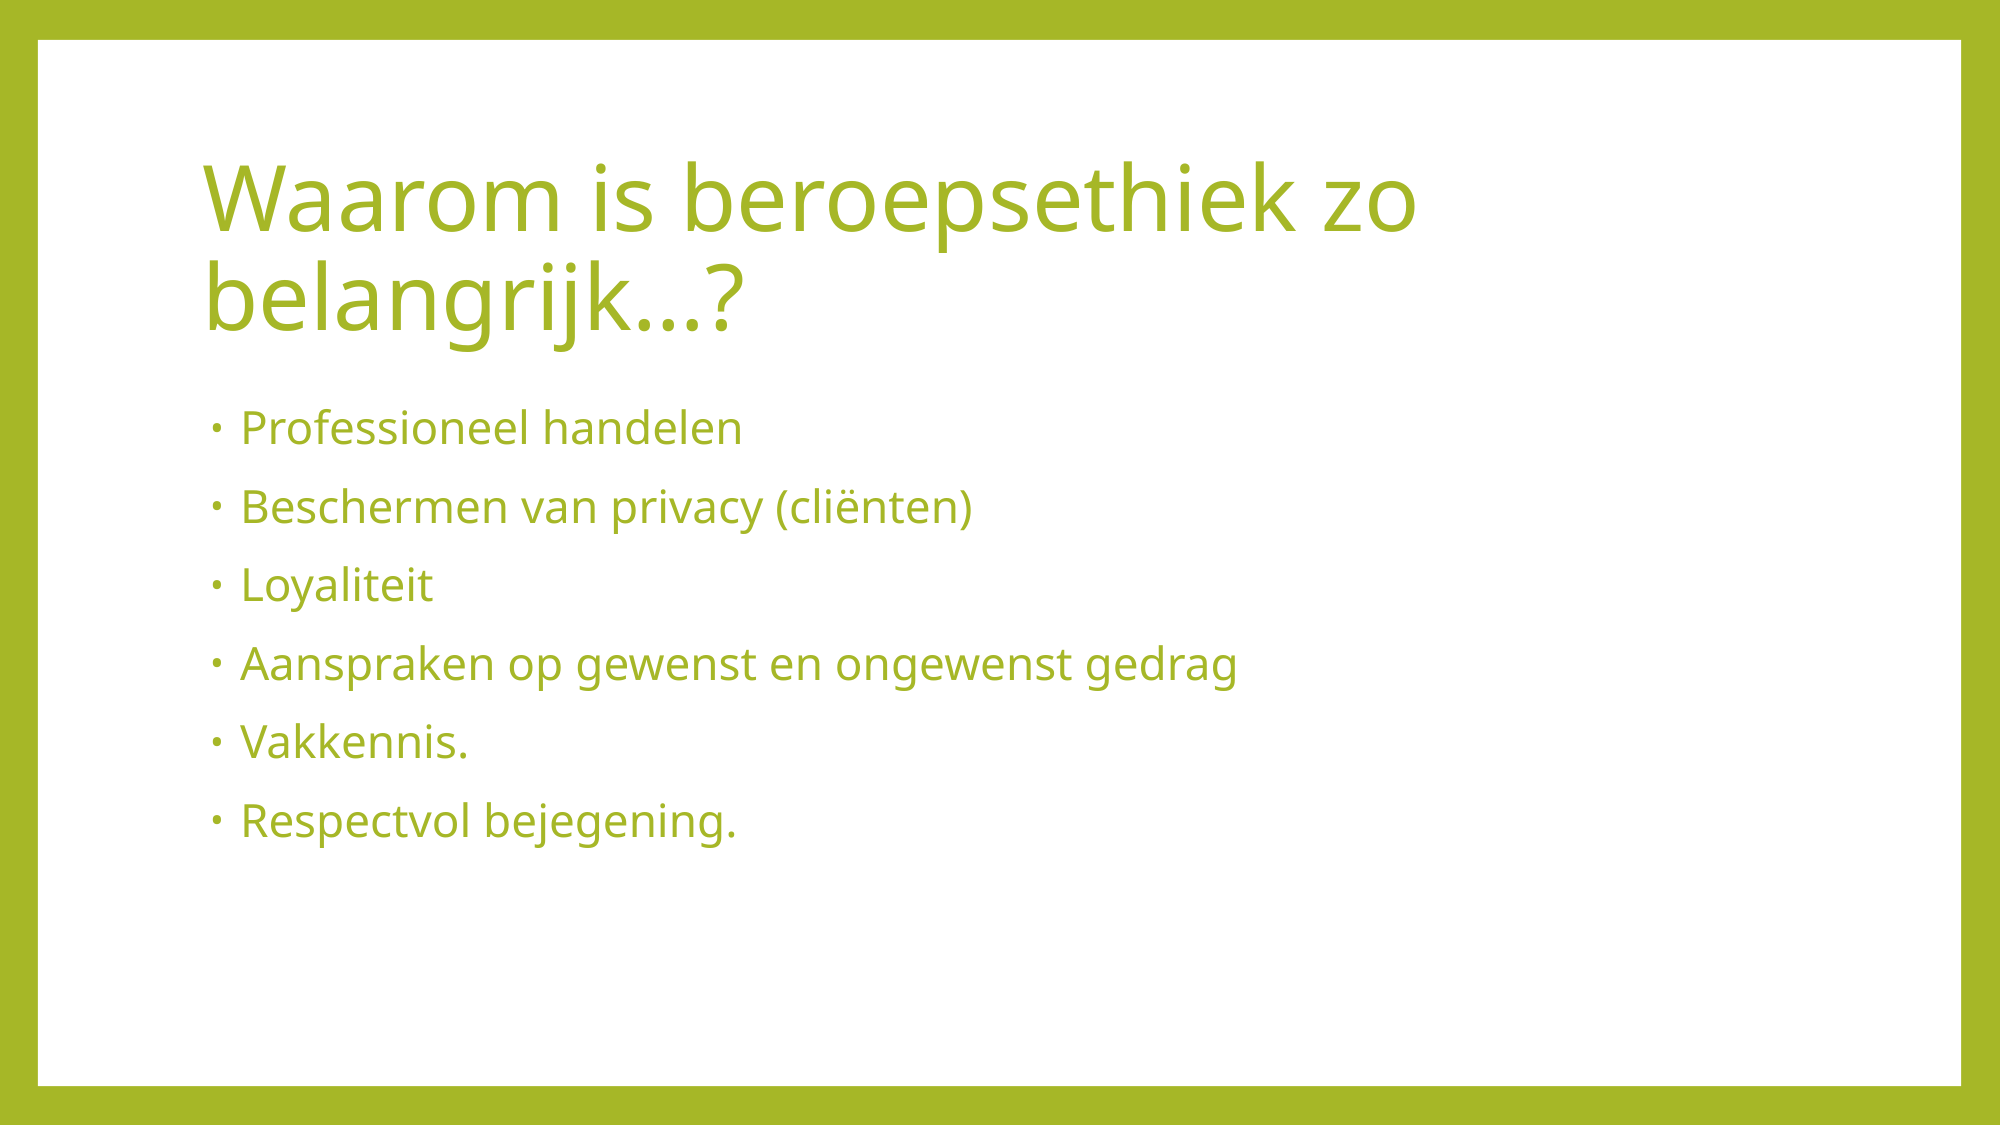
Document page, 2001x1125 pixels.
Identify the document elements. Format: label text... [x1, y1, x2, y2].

list Professioneel handelen Beschermen van privacy (cliënten) Loyaliteit Aanspraken op gewenst en ongewenst gedrag Vakkennis. Respectvol bejegening. [187, 397, 1808, 1060]
title Waarom is beroepsethiek zo belangrijk…? [187, 195, 1808, 397]
